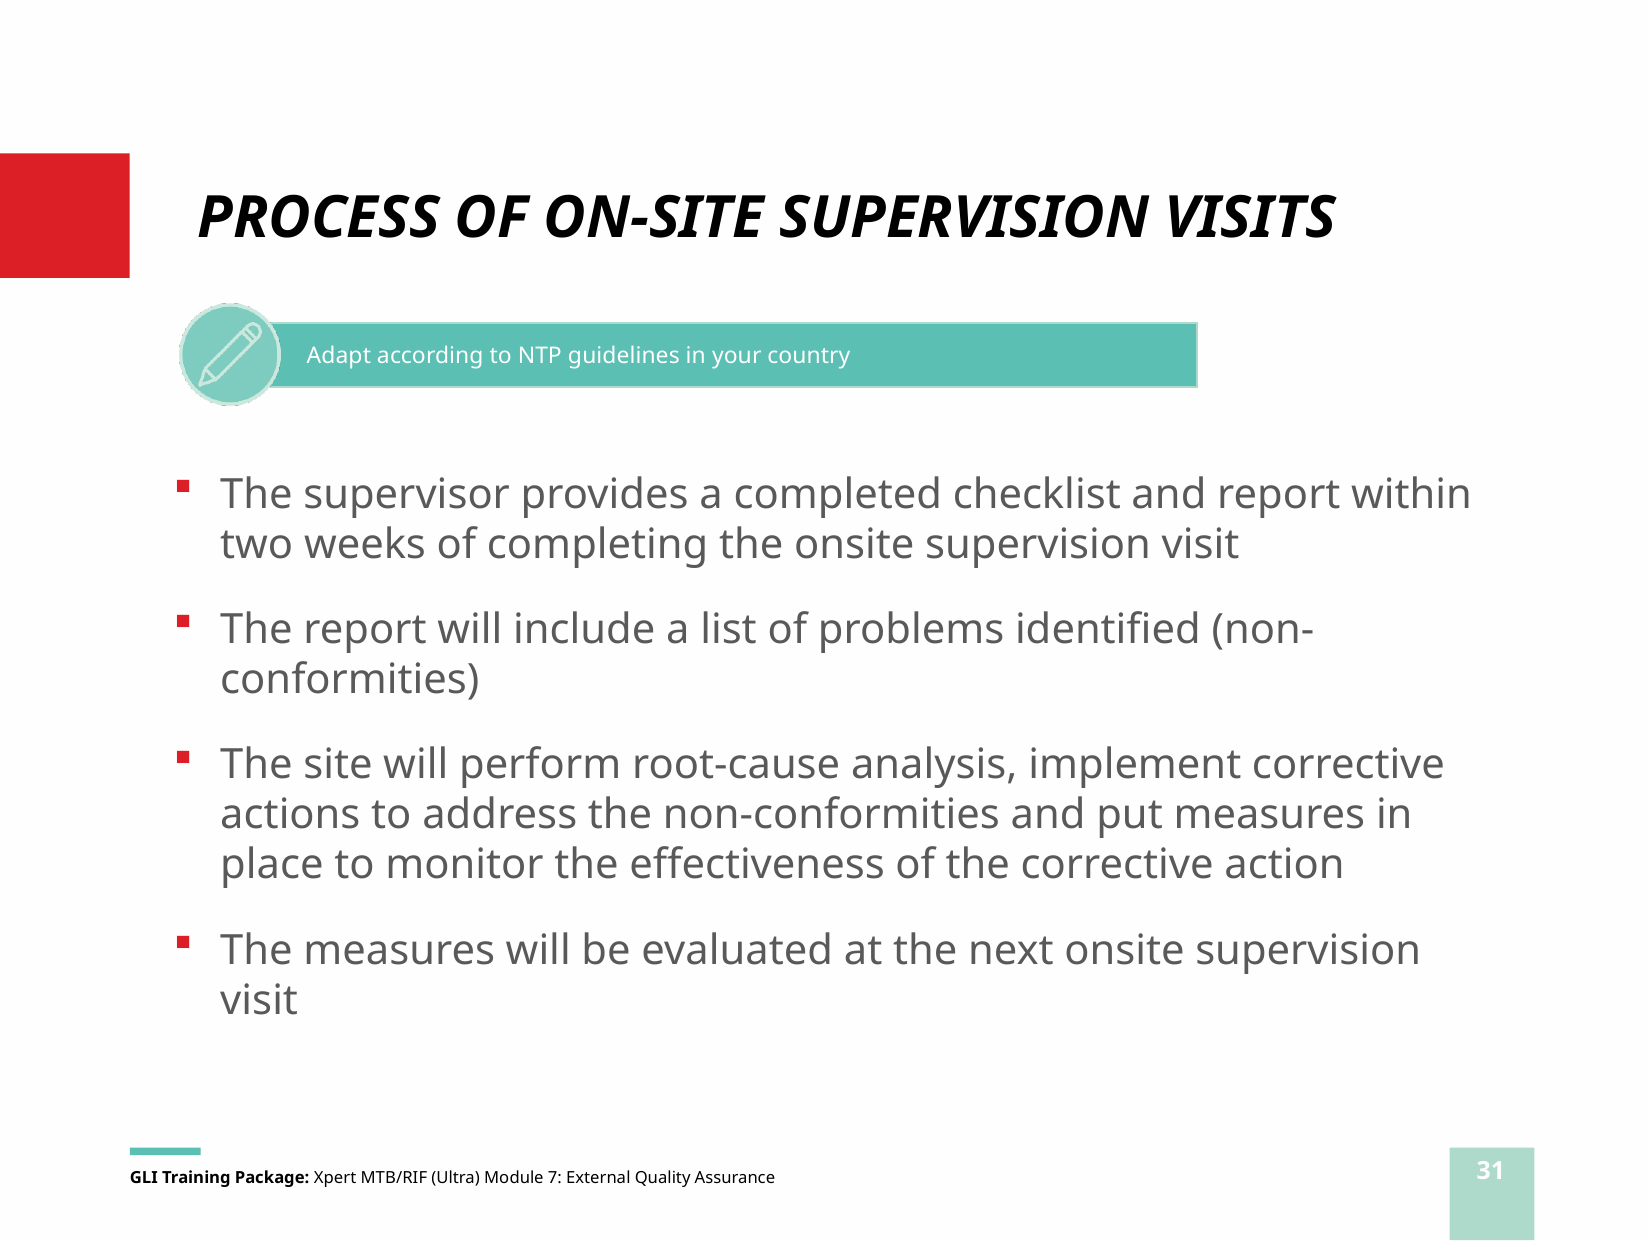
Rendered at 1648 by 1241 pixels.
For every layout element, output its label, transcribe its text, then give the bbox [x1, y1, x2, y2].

list The supervisor provides a completed checklist and report within two weeks of completing the onsite supervision visit The report will include a list of problems identified (non-conformities) The site will perform root-cause analysis, implement corrective actions to address the non-conformities and put measures in place to monitor the effectiveness of the corrective action The measures will be evaluated at the next onsite supervision visit [173, 466, 1473, 1160]
title PROCESS OF ON-SITE SUPERVISION VISITS [197, 140, 1648, 298]
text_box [173, 297, 1308, 409]
